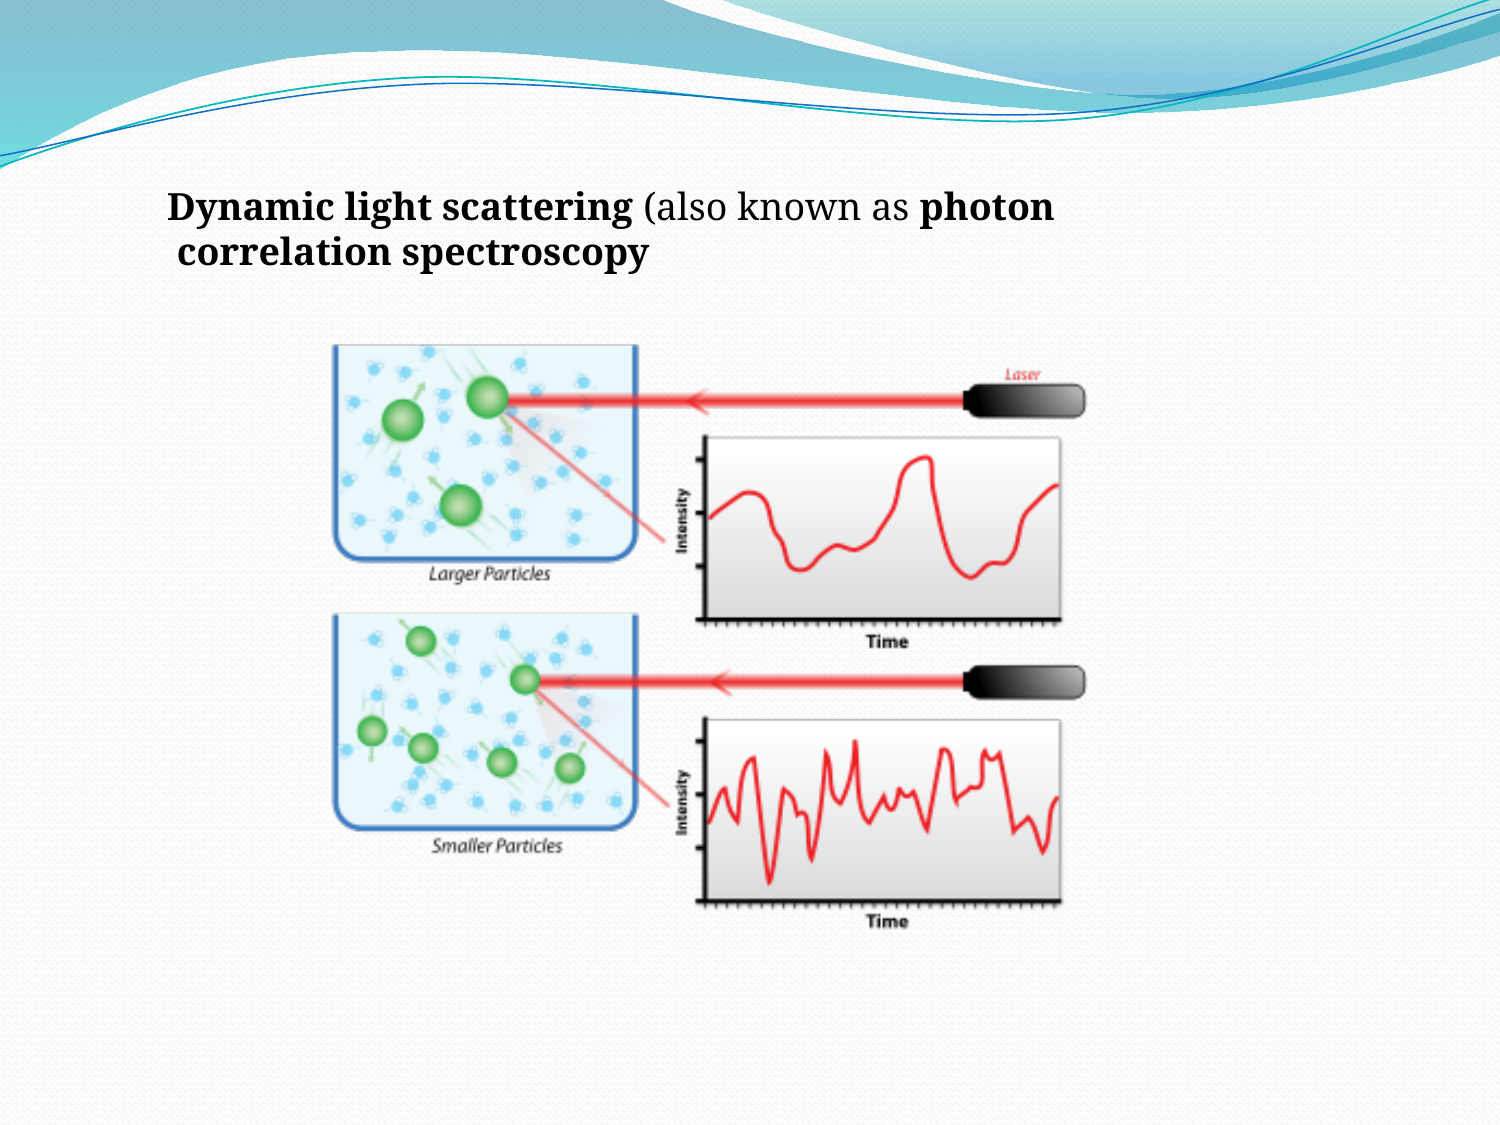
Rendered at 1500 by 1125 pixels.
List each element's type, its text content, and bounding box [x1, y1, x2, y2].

text_box Dynamic light scattering (also known as photon correlation spectroscopy [152, 175, 1266, 281]
picture [327, 339, 1091, 946]
